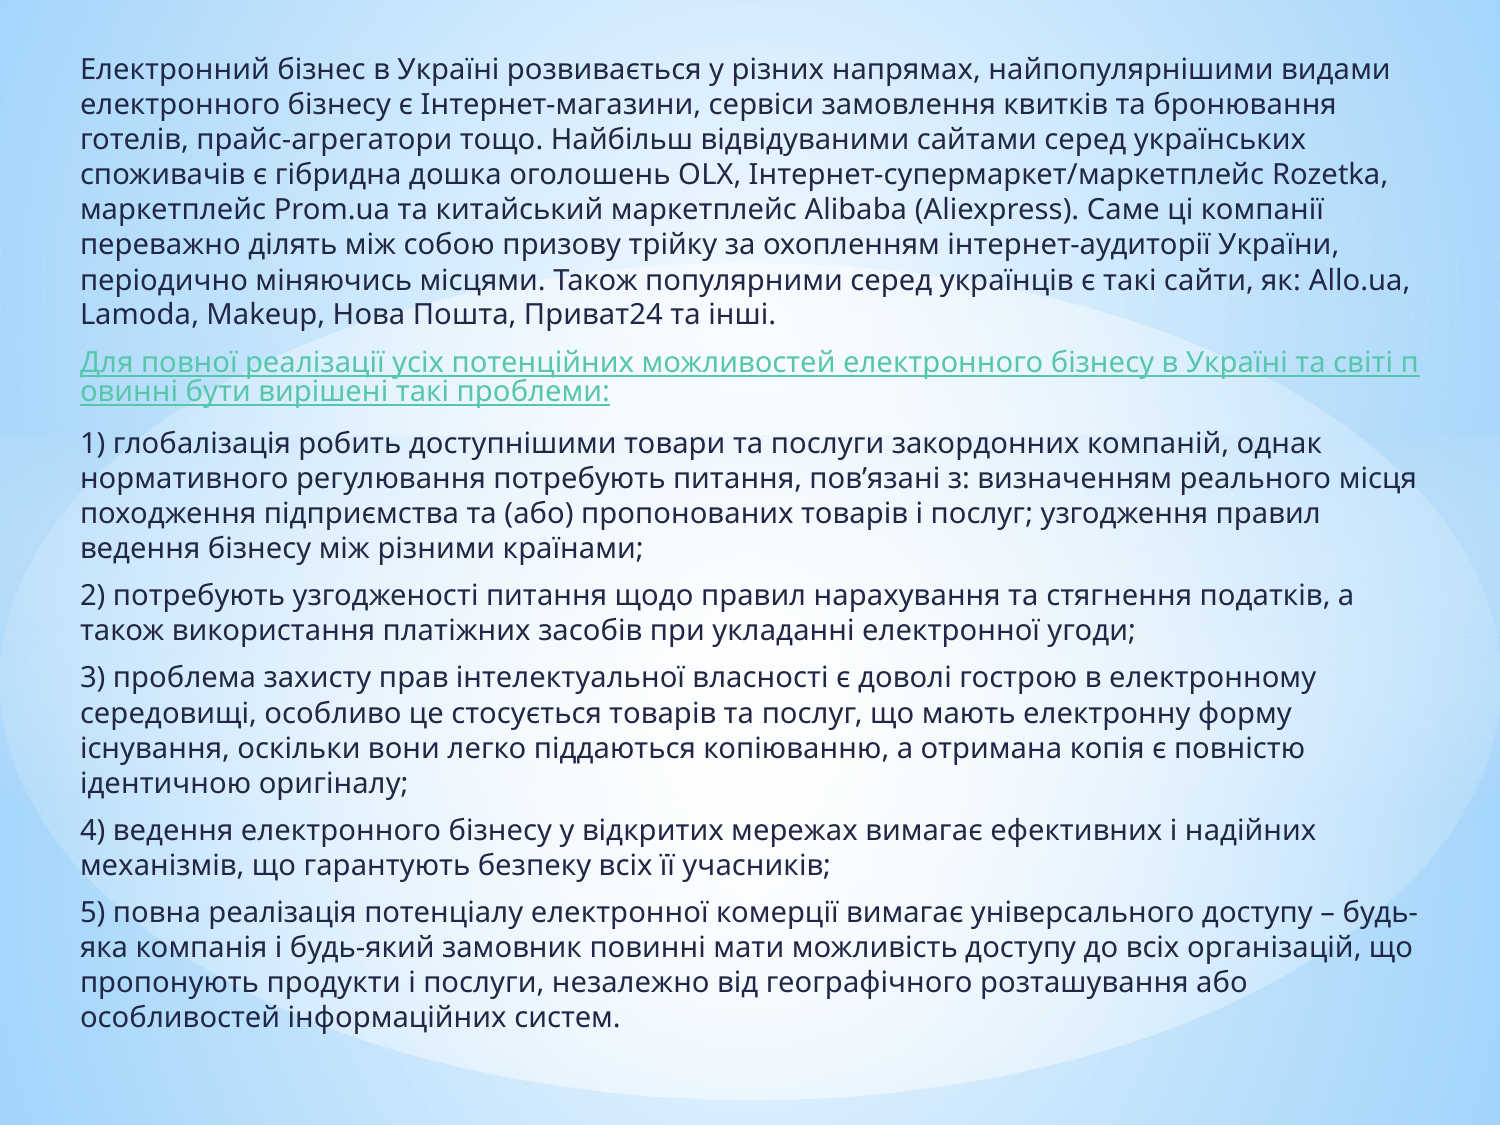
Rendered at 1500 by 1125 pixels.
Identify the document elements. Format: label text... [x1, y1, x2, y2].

subtitle Електронний бізнес в Україні розвивається у різних напрямах, найпопулярнішими видами електронного бізнесу є Інтернет-магазини, сервіси замовлення квитків та бронювання готелів, прайс-агрегатори тощо. Найбільш відвідуваними сайтами серед українських споживачів є гібридна дошка оголошень ОLX, Інтернет-супермаркет/маркетплейс Rozetka, маркетплейс Prom.ua та китайський маркетплейс Alibaba (Aliexpress). Саме ці компанії переважно ділять між собою призову трійку за охопленням інтернет-аудиторії України, періодично міняючись місцями. Також популярними серед українців є такі сайти, як: Allo.ua, Lamoda, Makeup, Нова Пошта, Приват24 та інші. Для повної реалізації усіх потенційних можливостей електронного бізнесу в Україні та світі повинні бути вирішені такі проблеми: 1) глобалізація робить доступнішими товари та послуги закордонних компаній, однак нормативного регулювання потребують питання, пов’язані з: визначенням реального місця походження підприємства та (або) пропонованих товарів і послуг; узгодження правил ведення бізнесу між різними країнами; 2) потребують узгодженості питання щодо правил нарахування та стягнення податків, а також використання платіжних засобів при укладанні електронної угоди; 3) проблема захисту прав інтелектуальної власності є доволі гострою в електронному середовищі, особливо це стосується товарів та послуг, що мають електронну форму існування, оскільки вони легко піддаються копіюванню, а отримана копія є повністю ідентичною оригіналу; 4) ведення електронного бізнесу у відкритих мережах вимагає ефективних і надійних механізмів, що гарантують безпеку всіх її учасників; 5) повна реалізація потенціалу електронної комерції вимагає універсального доступу – будь-яка компанія і будь-який замовник повинні мати можливість доступу до всіх організацій, що пропонують продукти і послуги, незалежно від географічного розташування або особливостей інформаційних систем. [64, 42, 1436, 1071]
